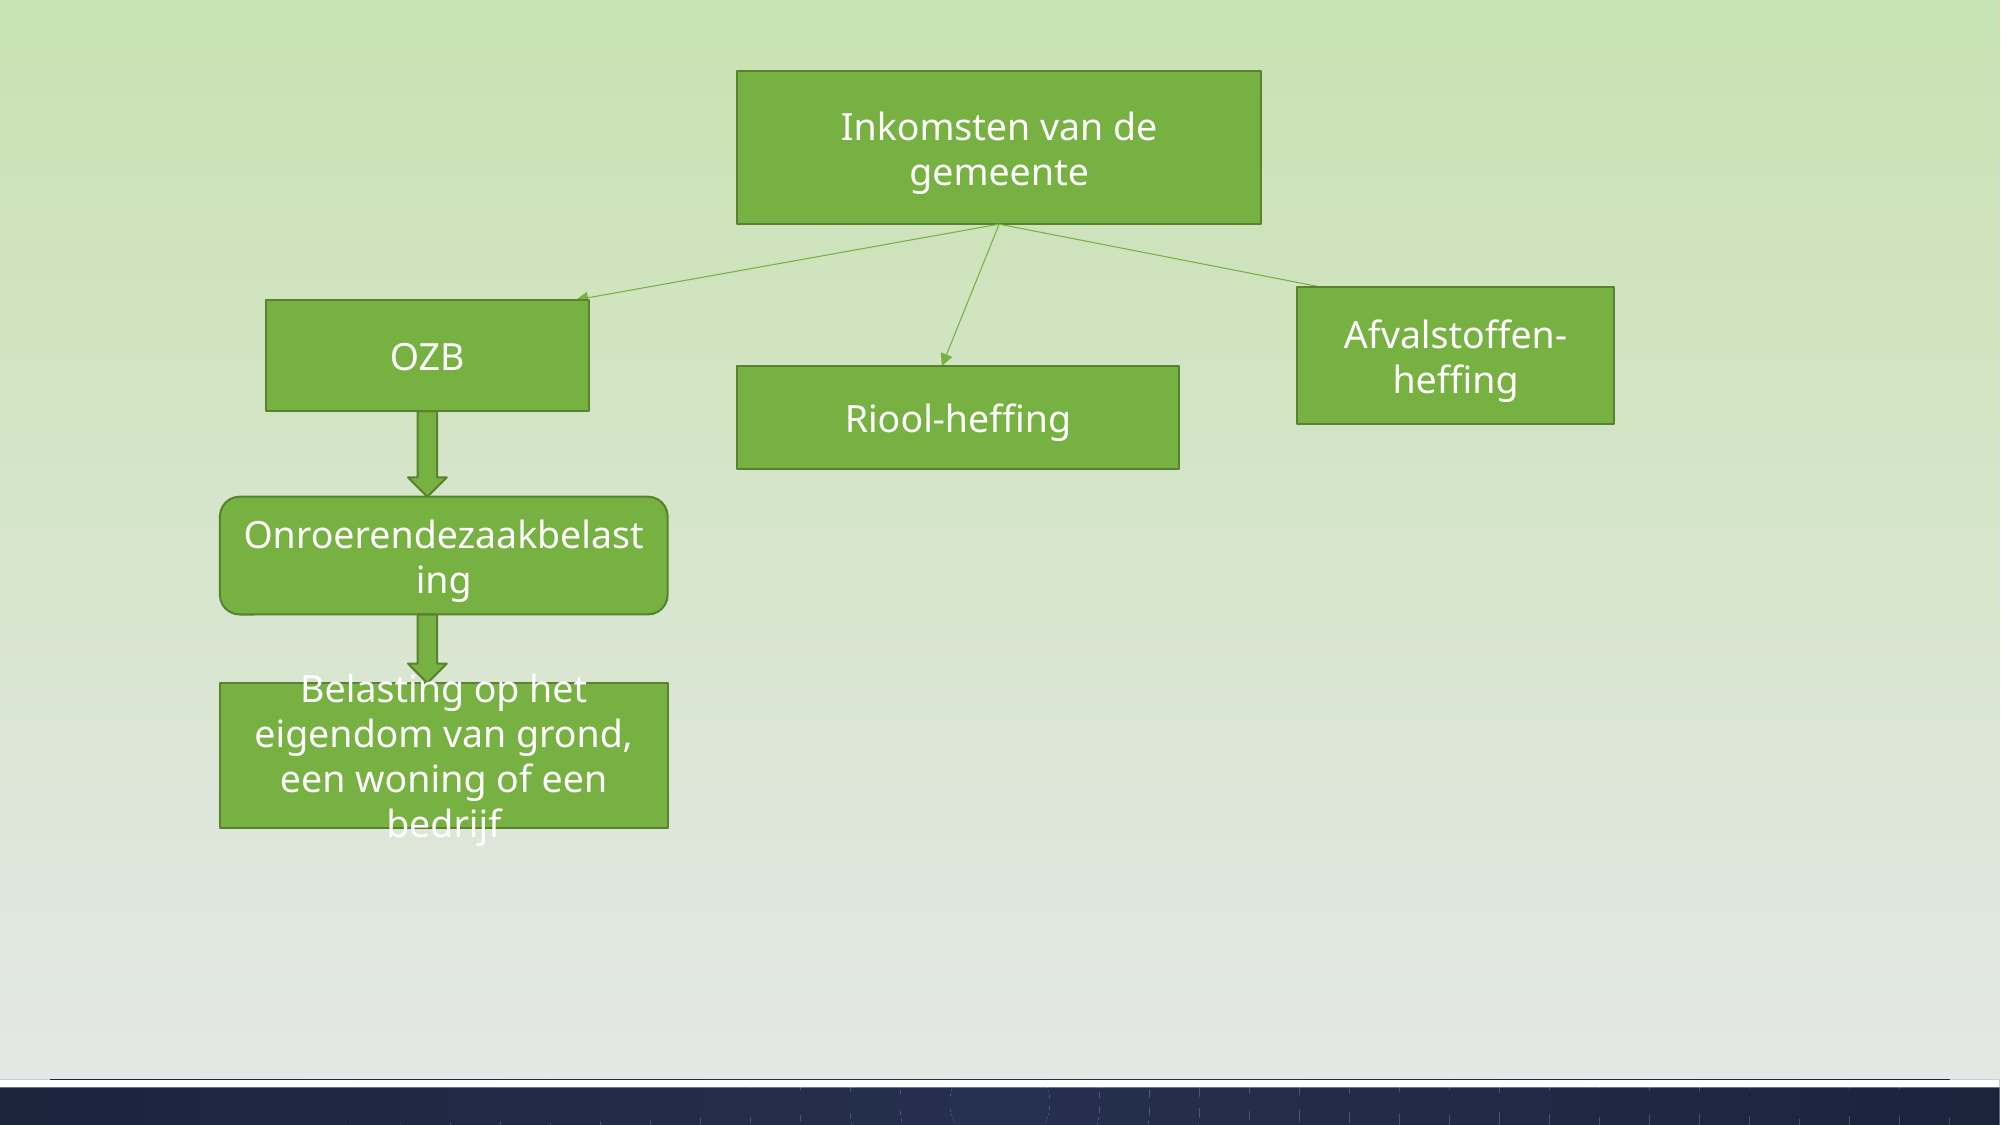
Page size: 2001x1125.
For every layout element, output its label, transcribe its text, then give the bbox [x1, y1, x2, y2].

text_box [407, 613, 448, 682]
text_box [407, 410, 448, 495]
text_box OZB [265, 299, 590, 412]
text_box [941, 224, 1000, 367]
text_box Onroerendezaakbelasting [218, 495, 669, 616]
text_box Afvalstoffen-heffing [1296, 286, 1615, 425]
text_box Belasting op het eigendom van grond, een woning of een bedrijf [219, 682, 669, 829]
text_box Inkomsten van de gemeente [736, 70, 1262, 224]
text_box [575, 224, 941, 300]
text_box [999, 224, 1388, 300]
text_box Riool-heffing [736, 365, 1180, 470]
